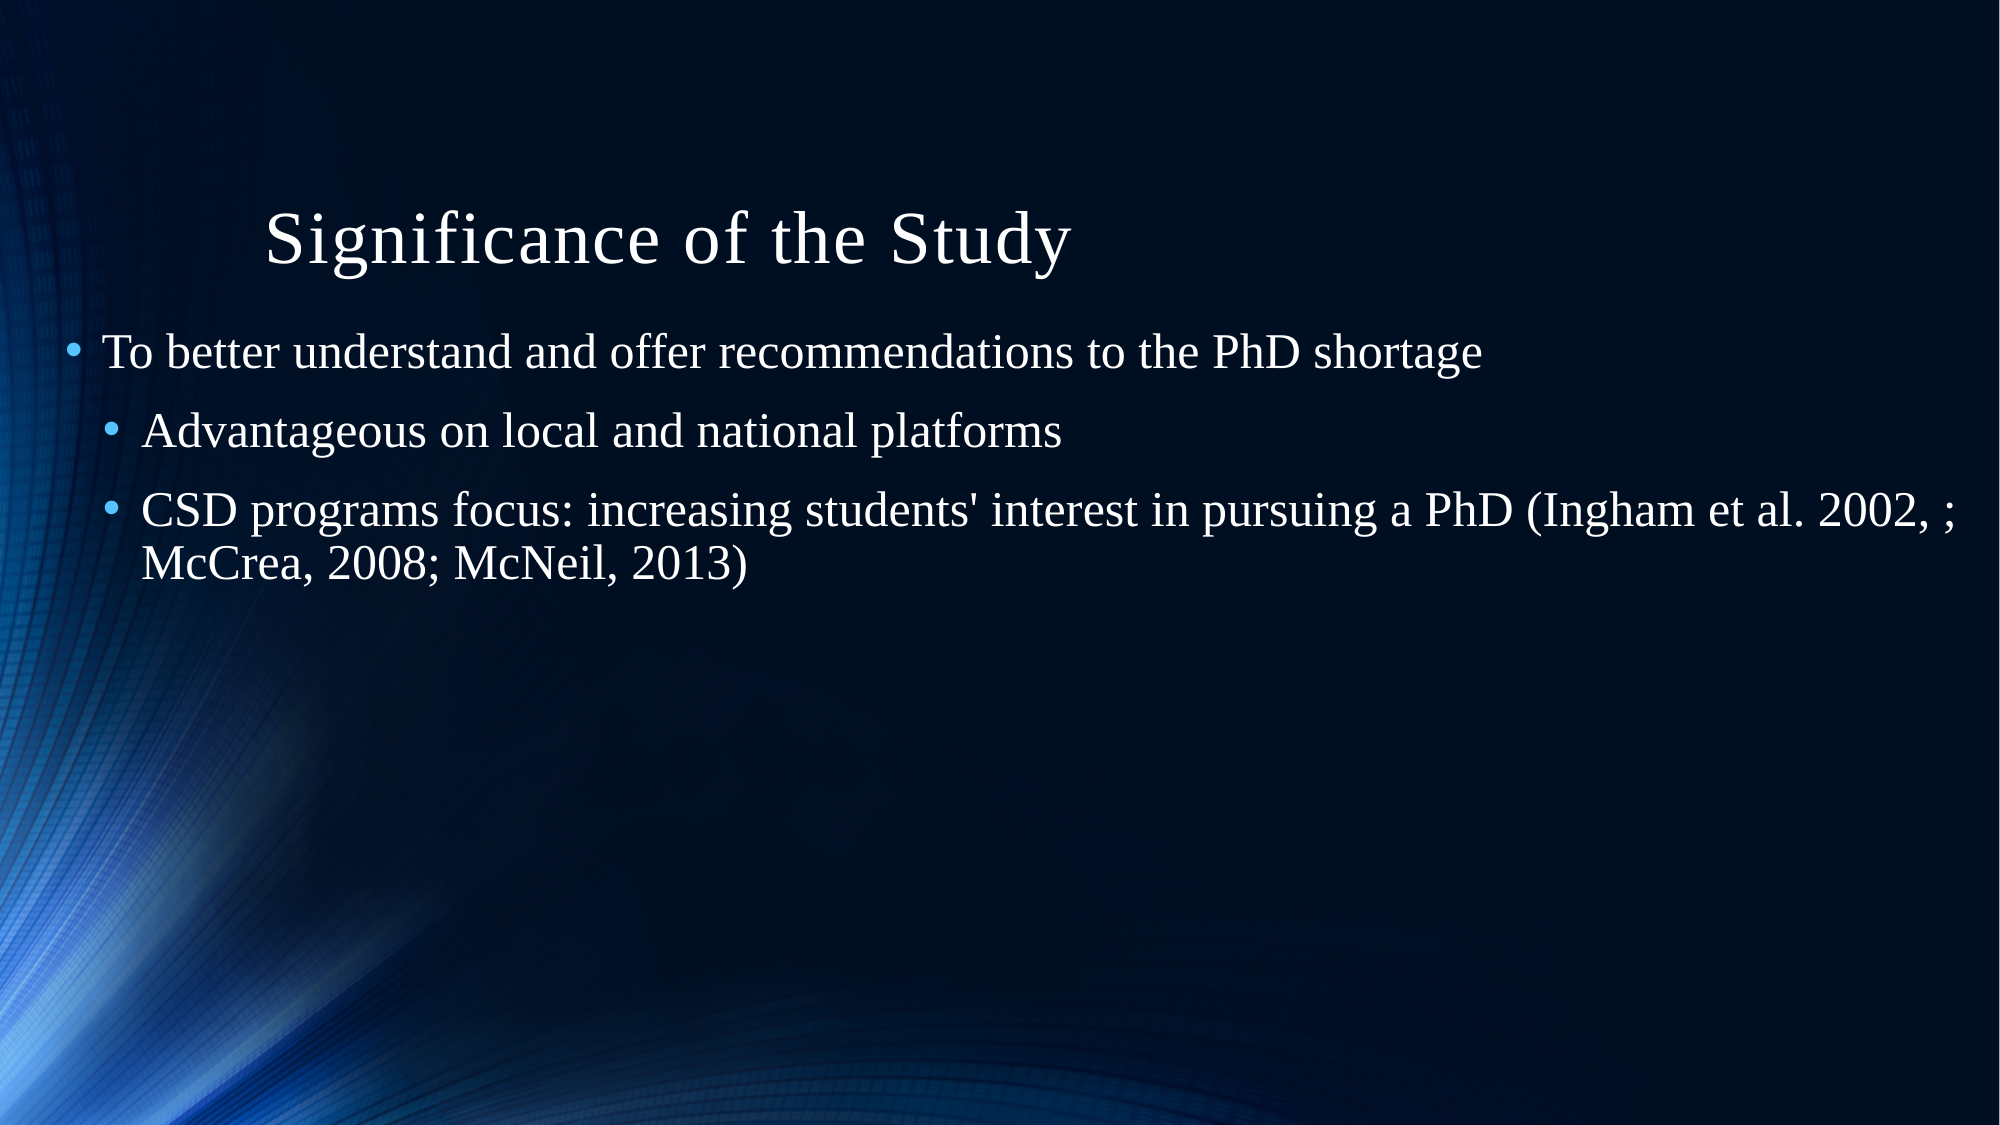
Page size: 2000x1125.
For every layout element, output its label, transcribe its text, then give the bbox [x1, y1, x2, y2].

picture [0, 0, 2000, 1125]
list To better understand and offer recommendations to the PhD shortage Advantageous on local and national platforms CSD programs focus: increasing students' interest in pursuing a PhD (Ingham et al. 2002, ; McCrea, 2008; McNeil, 2013) [49, 317, 2000, 1125]
title Significance of the Study [249, 62, 1750, 288]
